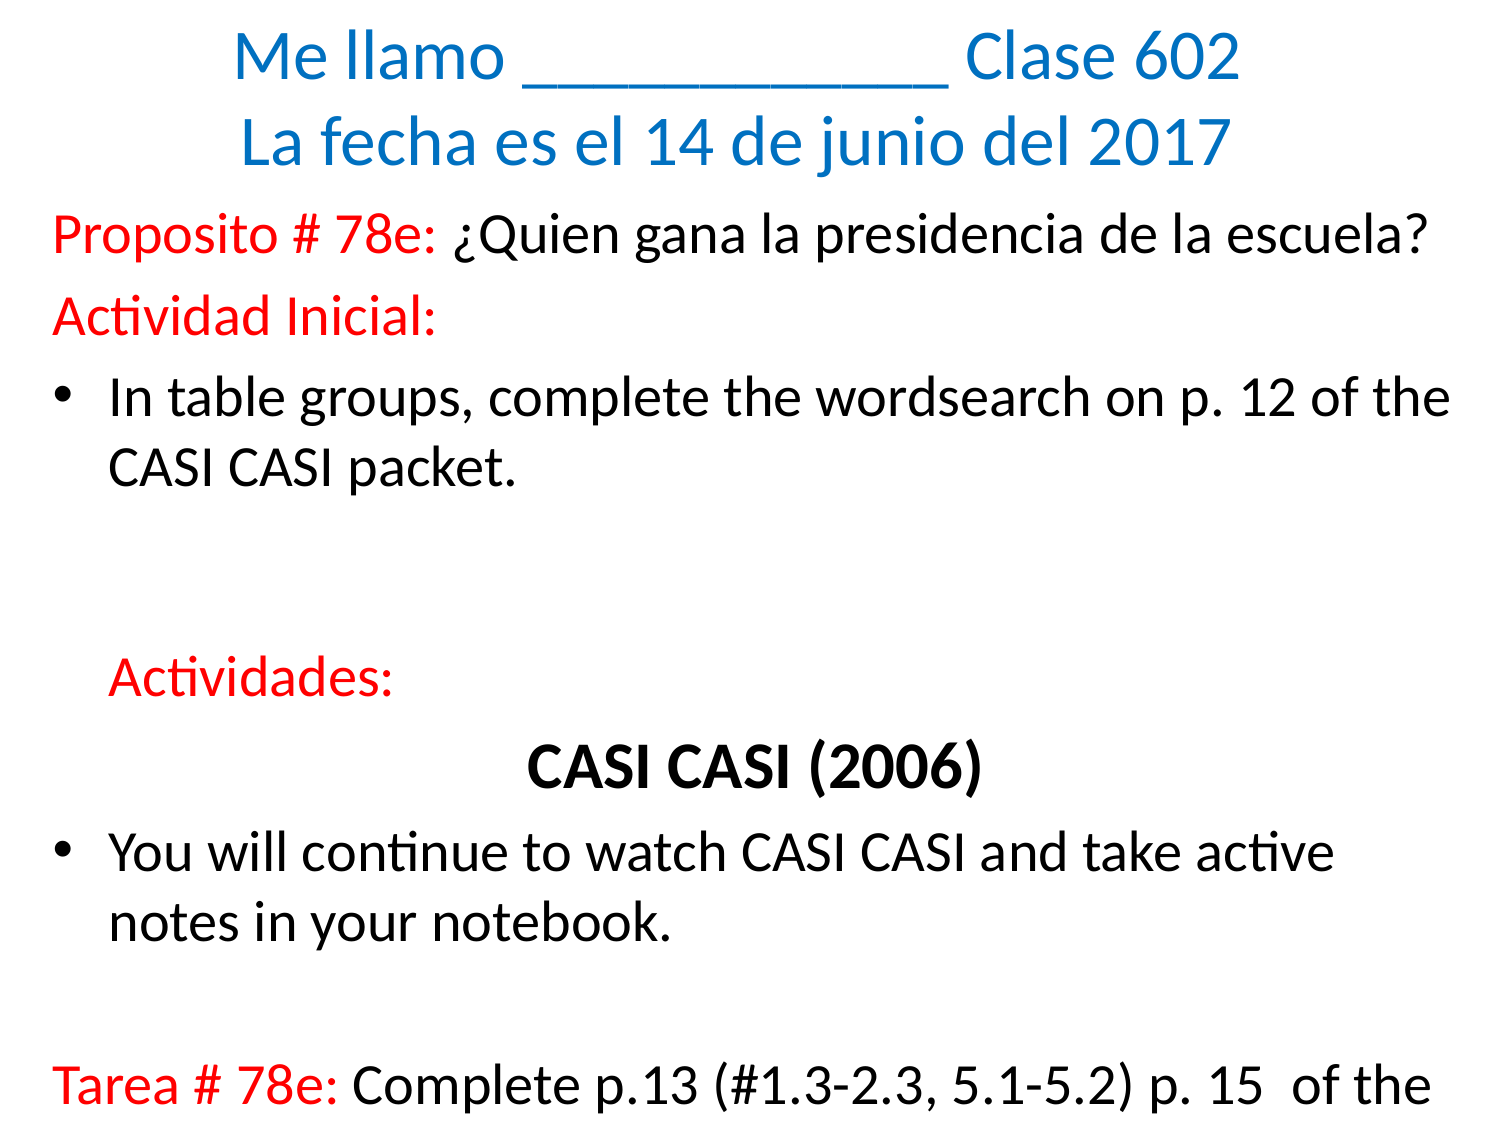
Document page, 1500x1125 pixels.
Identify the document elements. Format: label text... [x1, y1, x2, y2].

list Proposito # 78e: ¿Quien gana la presidencia de la escuela? Actividad Inicial: In table groups, complete the wordsearch on p. 12 of the CASI CASI packet. Actividades: CASI CASI (2006) You will continue to watch CASI CASI and take active notes in your notebook. Tarea # 78e: Complete p.13 (#1.3-2.3, 5.1-5.2) p. 15 of the CASI CASI Spanish Study Guide. Be ready to hand in the completed guide tomorrow. Remember it will be graded as a project [37, 187, 1475, 950]
title Me llamo ____________ Clase 602 La fecha es el 14 de junio del 2017 [62, 0, 1413, 187]
